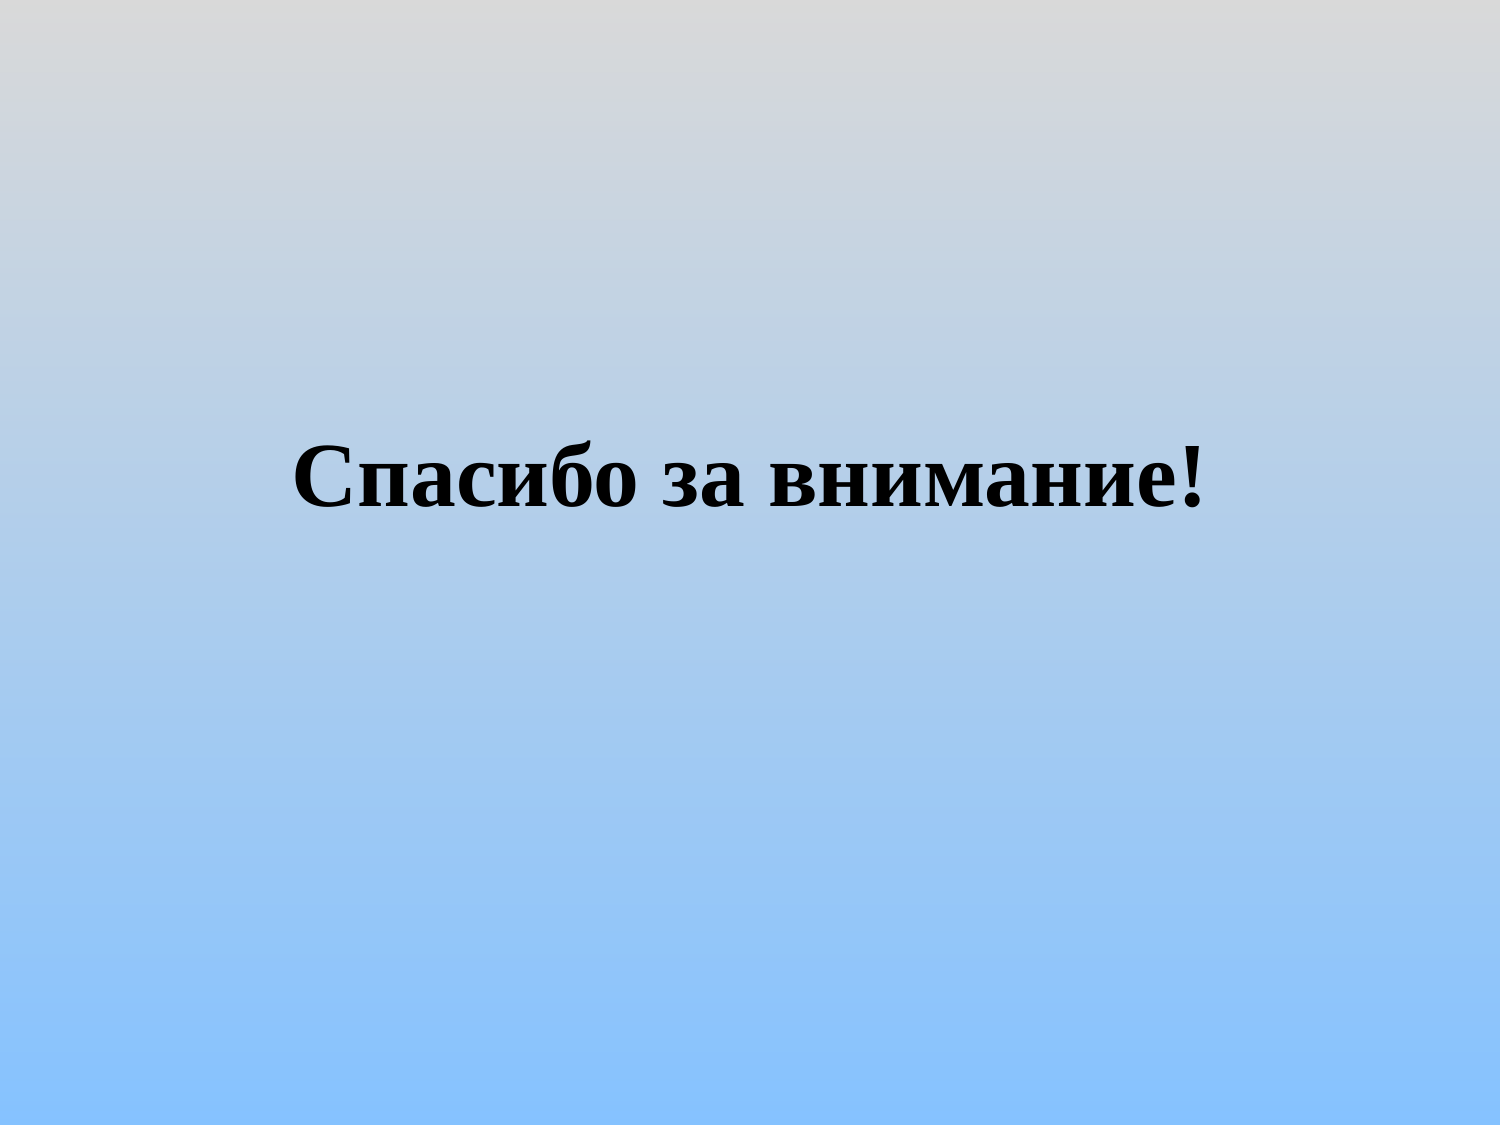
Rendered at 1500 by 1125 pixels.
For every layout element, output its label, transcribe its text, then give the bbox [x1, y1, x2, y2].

title Спасибо за внимание! [112, 349, 1388, 591]
